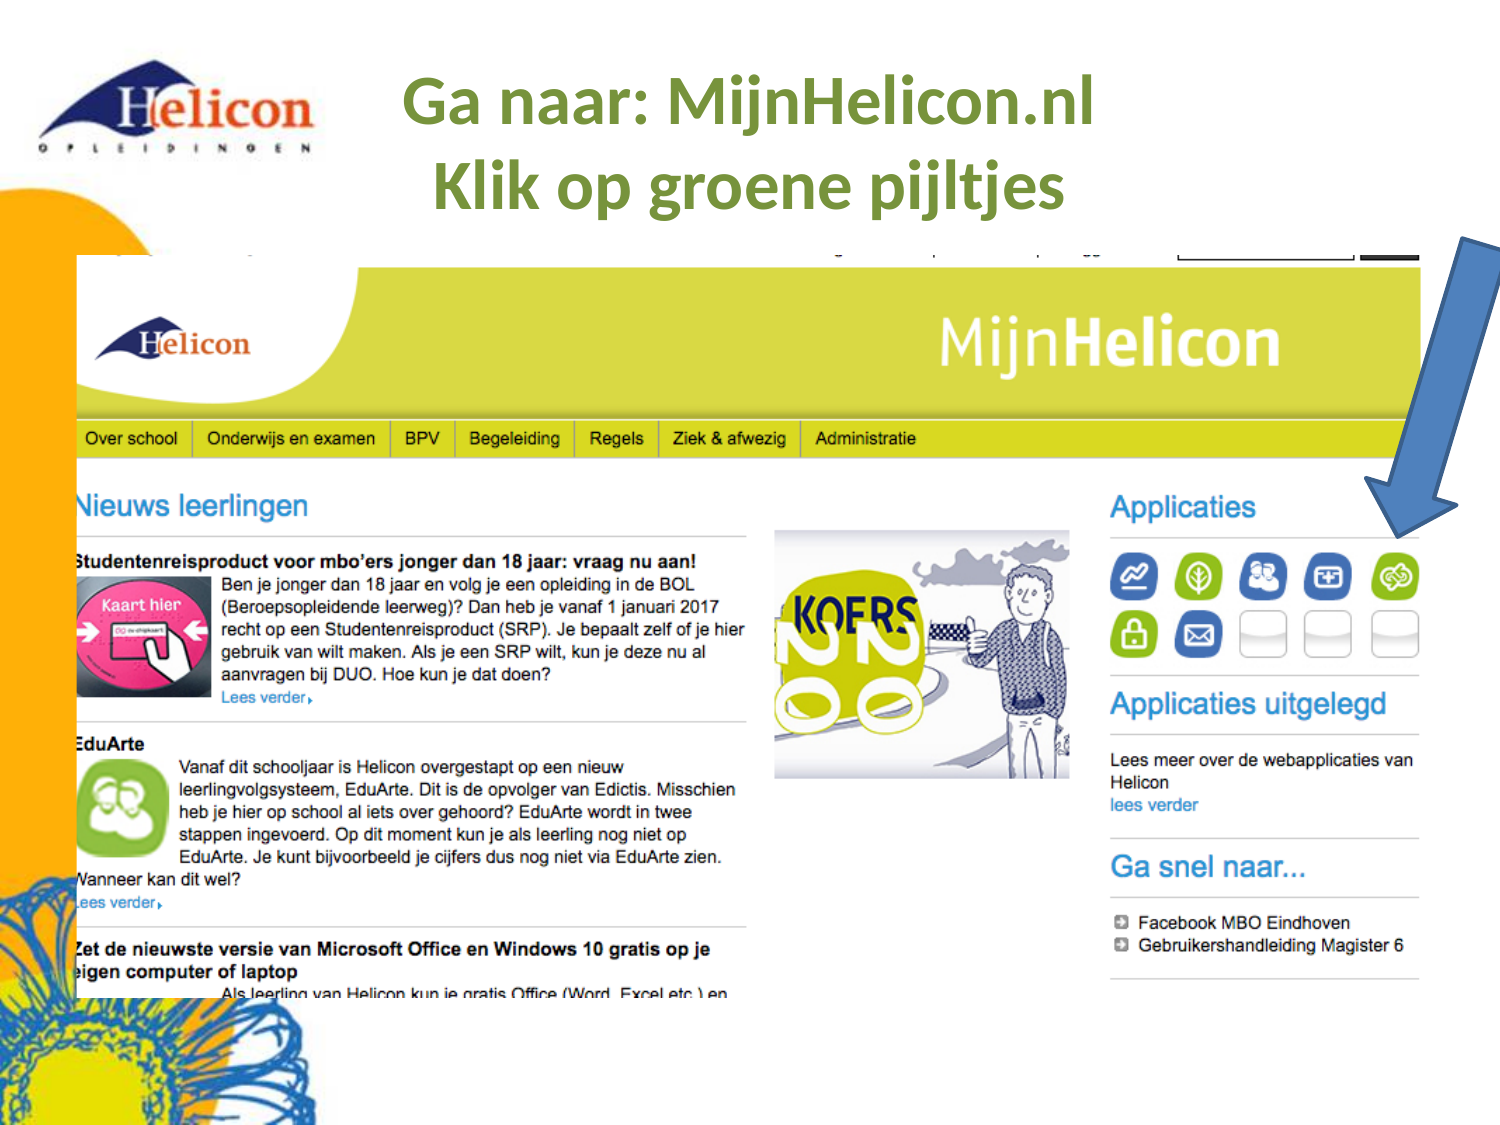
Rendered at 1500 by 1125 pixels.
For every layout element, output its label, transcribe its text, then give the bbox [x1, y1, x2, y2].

picture [0, 0, 1500, 1125]
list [76, 255, 1427, 998]
text_box [1430, 236, 1500, 522]
title Ga naar: MijnHelicon.nl Klik op groene pijltjes [75, 45, 1425, 233]
